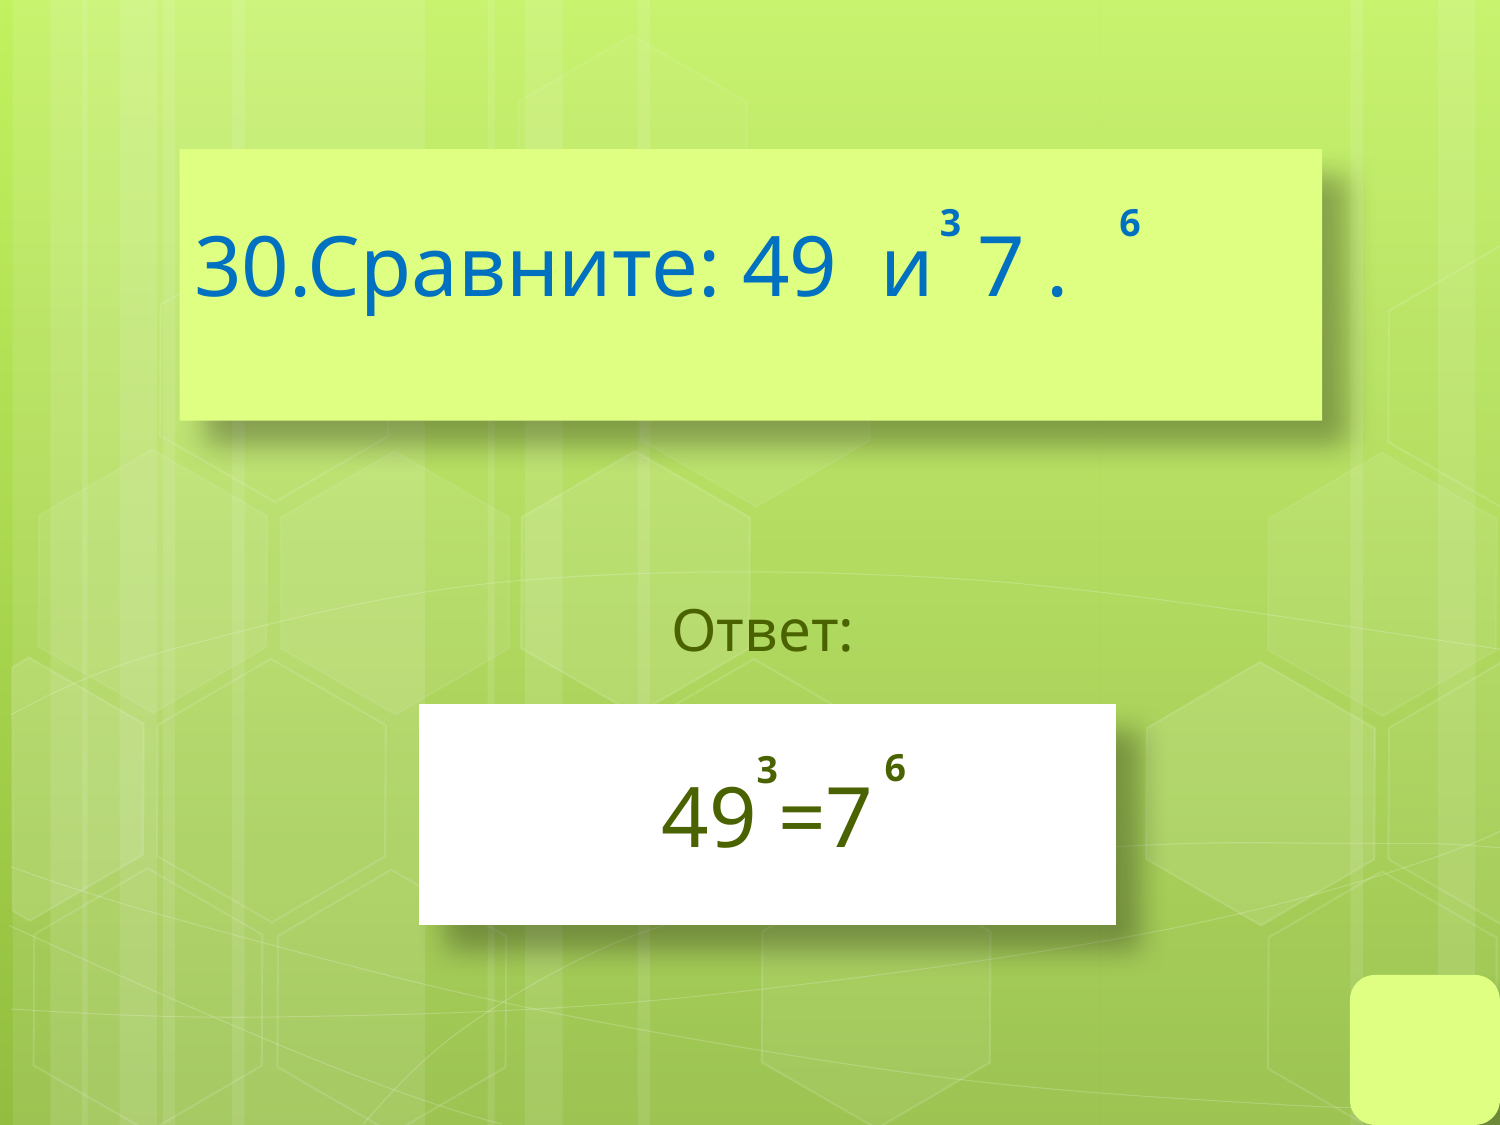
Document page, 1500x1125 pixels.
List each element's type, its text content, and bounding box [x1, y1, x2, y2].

text_box Ответ: [492, 586, 1034, 671]
text_box [1348, 973, 1500, 1125]
text_box 3 [925, 191, 969, 251]
text_box 49 =7 [418, 703, 1117, 926]
text_box 3 [741, 738, 794, 799]
text_box 6 [1104, 191, 1164, 252]
title 30.Сравните: 49 и 7 . [179, 149, 1323, 421]
text_box 6 [869, 736, 922, 797]
